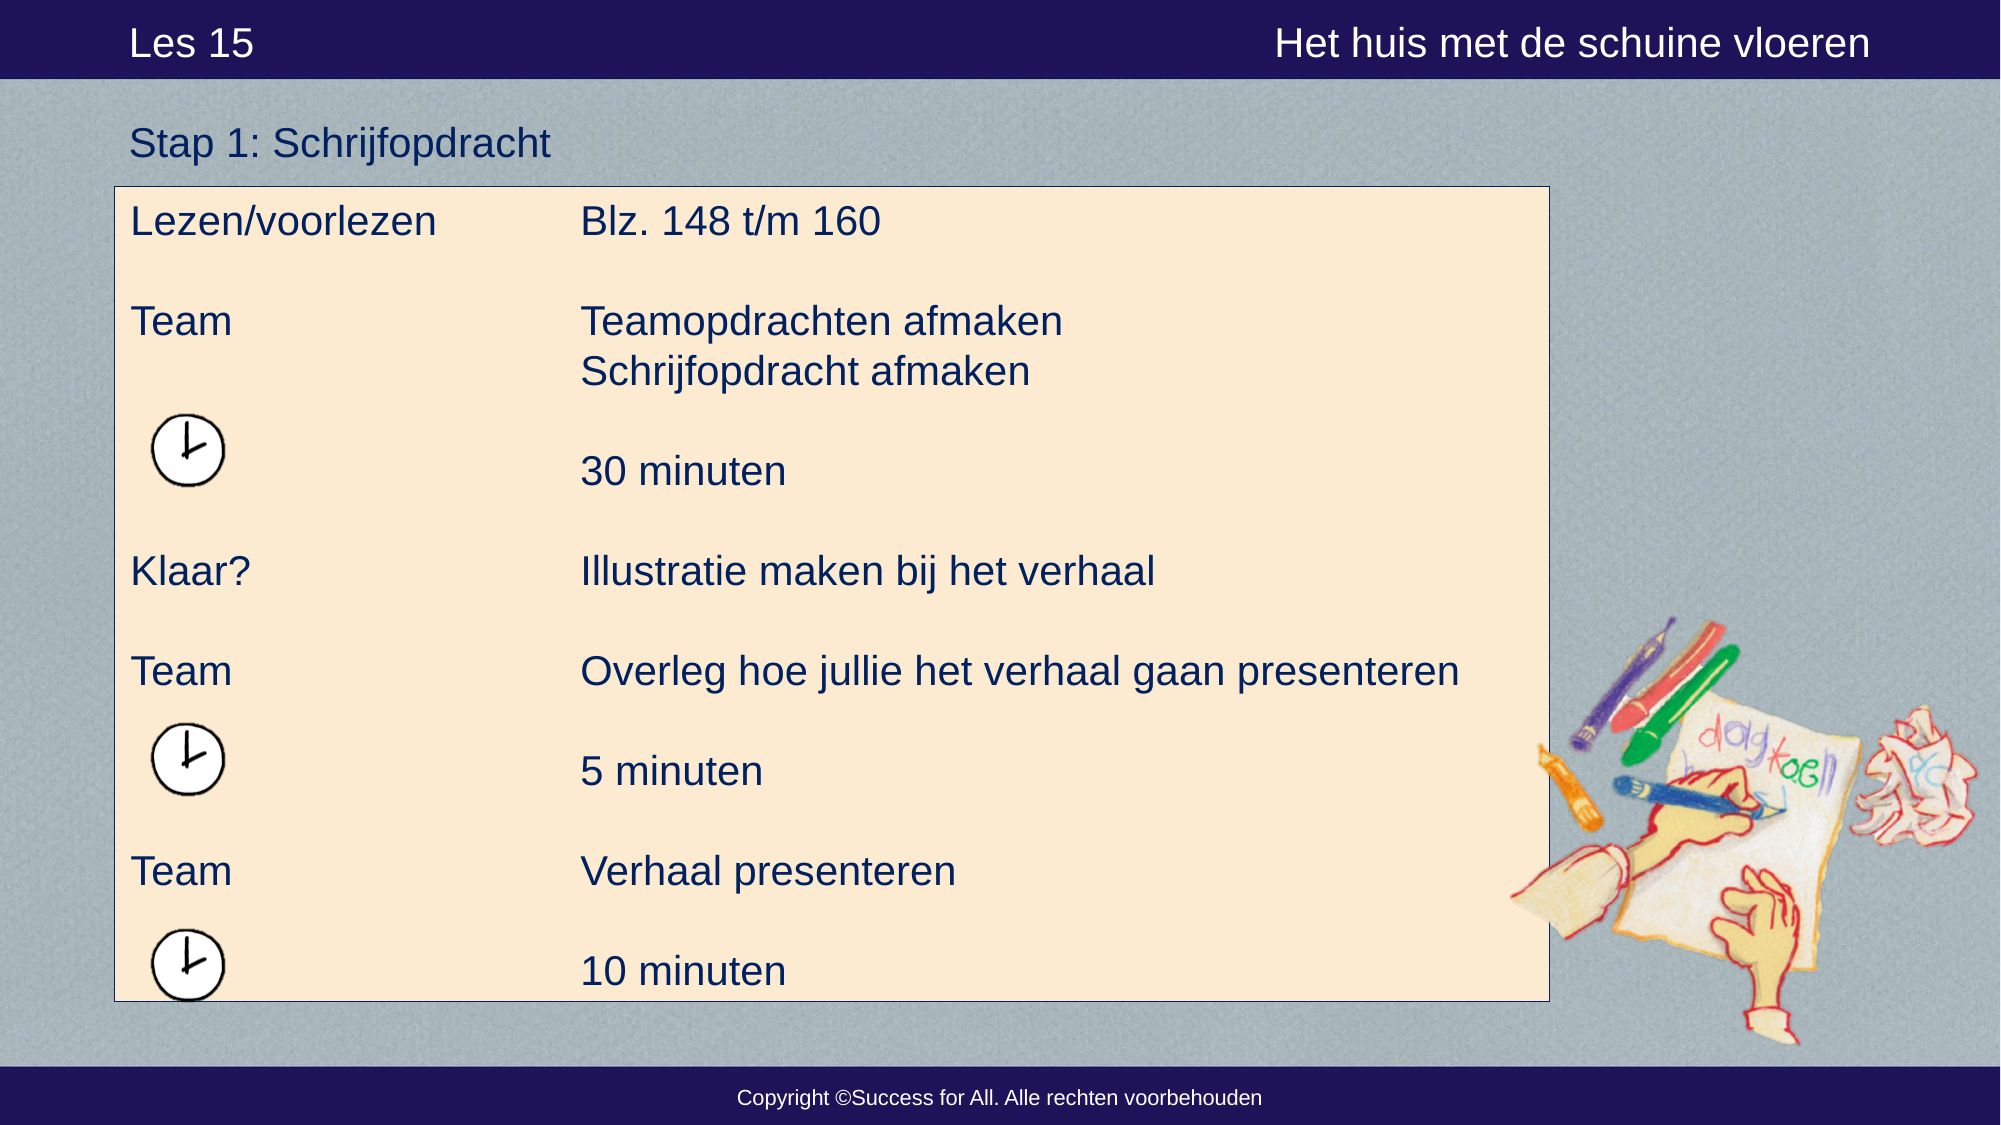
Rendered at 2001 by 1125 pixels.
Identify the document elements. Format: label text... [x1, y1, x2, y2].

text_box Stap 1: Schrijfopdracht [114, 108, 907, 174]
text_box Copyright ©Success for All. Alle rechten voorbehouden [0, 1076, 2000, 1125]
text_box Les 15 [114, 8, 354, 73]
text_box Het huis met de schuine vloeren [999, 8, 1886, 73]
text_box Lezen/voorlezen Blz. 148 t/m 160 Team Teamopdrachten afmaken Schrijfopdracht afmaken 30 minuten Klaar? Illustratie maken bij het verhaal Team Overleg hoe jullie het verhaal gaan presenteren 5 minuten Team Verhaal presenteren 10 minuten [114, 186, 1550, 1002]
picture [0, 0, 2001, 1125]
